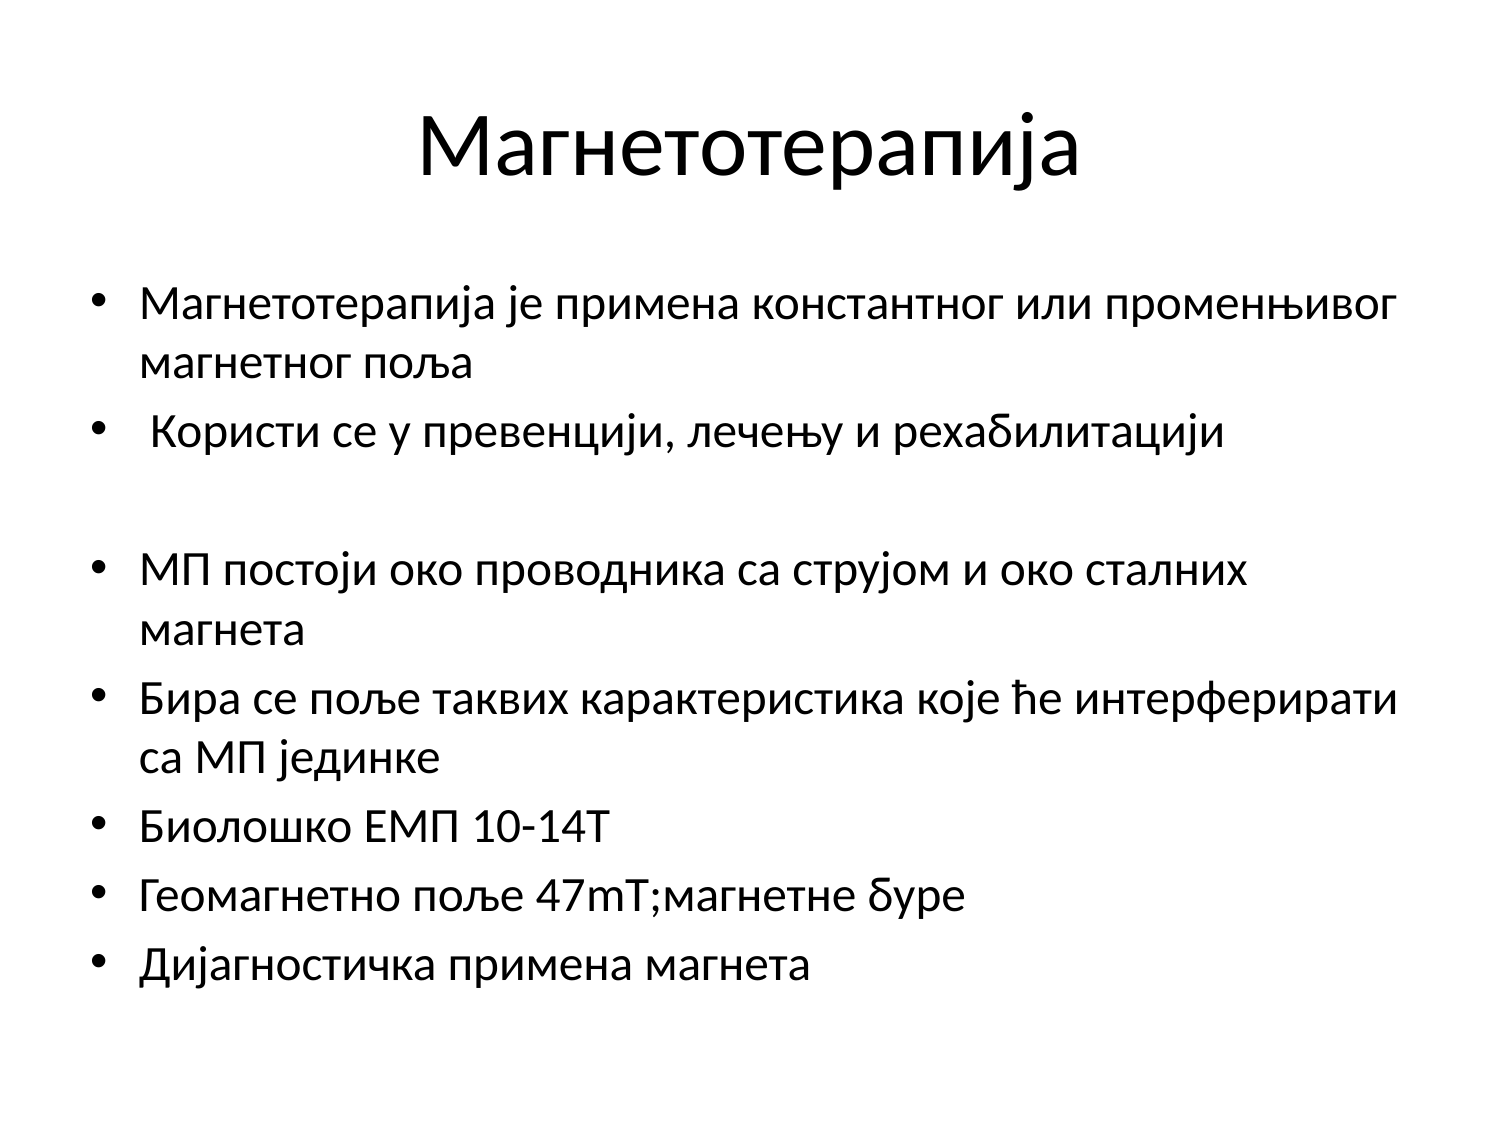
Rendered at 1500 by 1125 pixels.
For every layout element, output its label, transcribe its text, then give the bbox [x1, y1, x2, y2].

list Магнетотерапија је примена константног или променњивог магнетног поља Користи се у превенцији, лечењу и рехабилитацији МП постоји око проводника са струјом и око сталних магнета Бира се поље таквих карактеристика које ће интерферирати са МП јединке Биолошко ЕМП 10-14Т Геомагнетно поље 47mT;магнетне буре Дијагностичка примена магнета [75, 262, 1425, 1005]
title Магнетотерапија [75, 45, 1425, 233]
